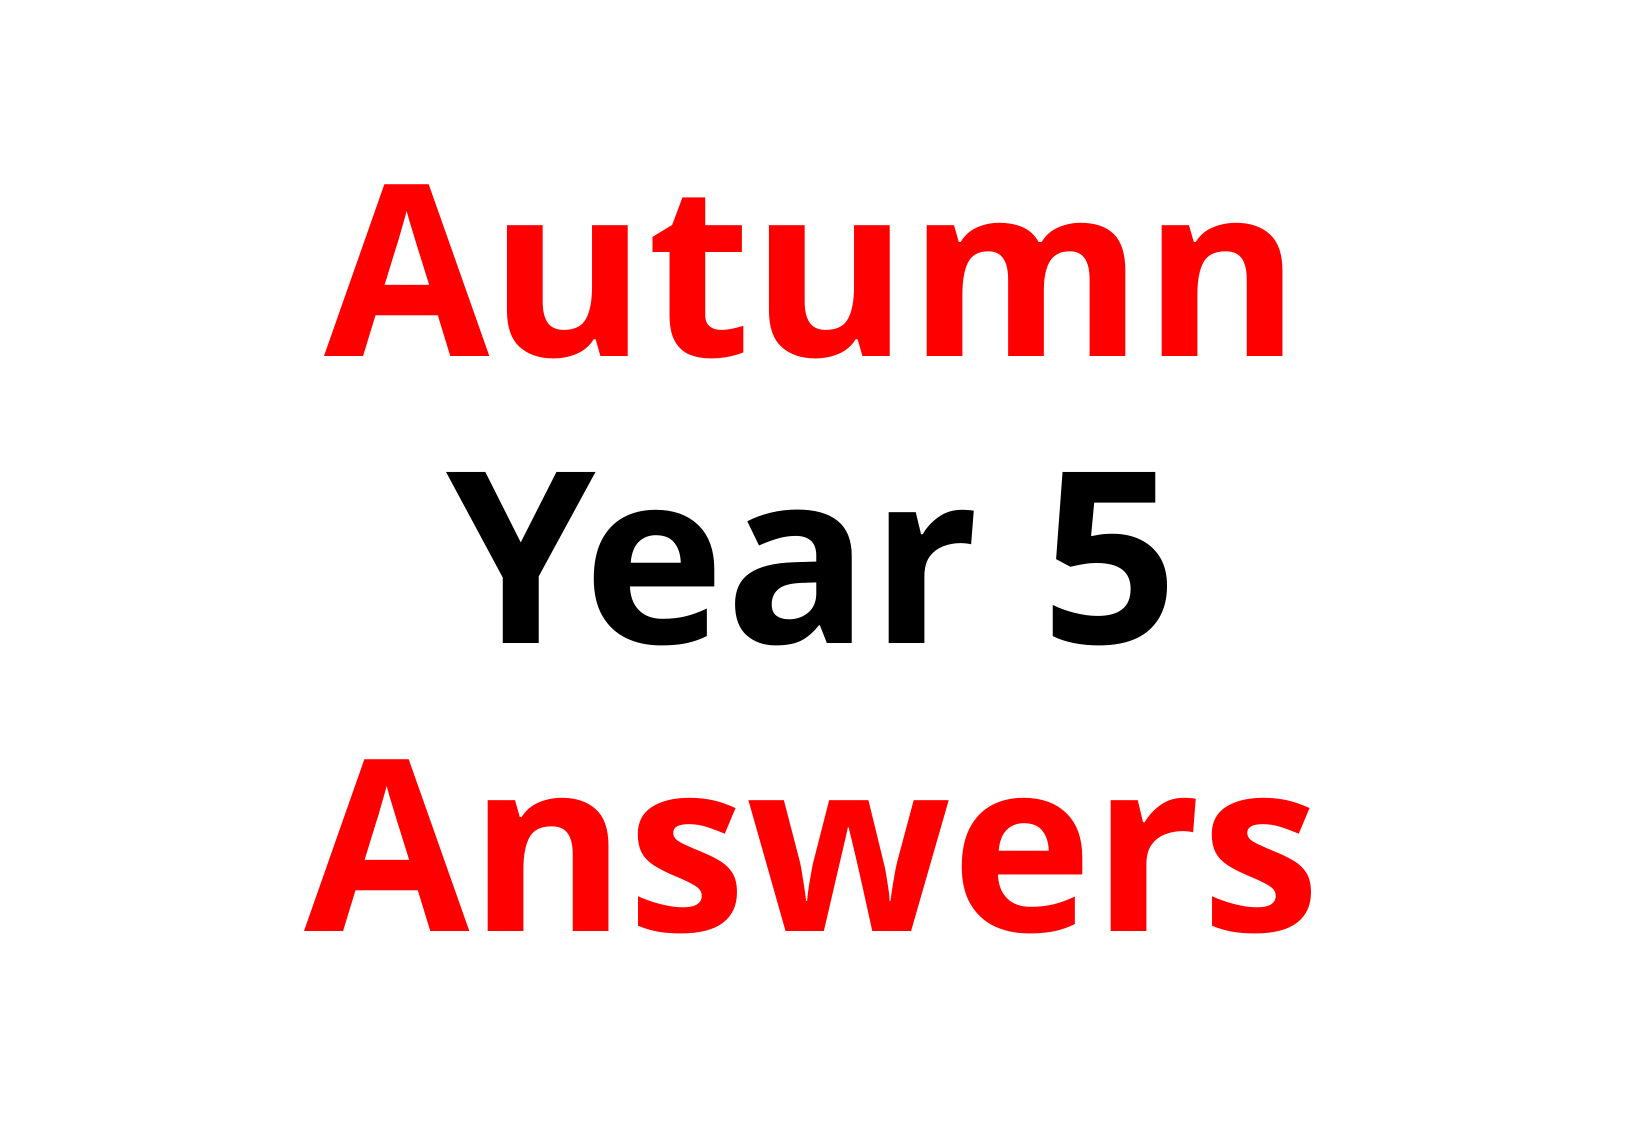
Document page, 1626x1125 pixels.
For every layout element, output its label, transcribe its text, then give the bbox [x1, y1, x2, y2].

text_box Autumn Year 5 Answers [250, 109, 1375, 1007]
